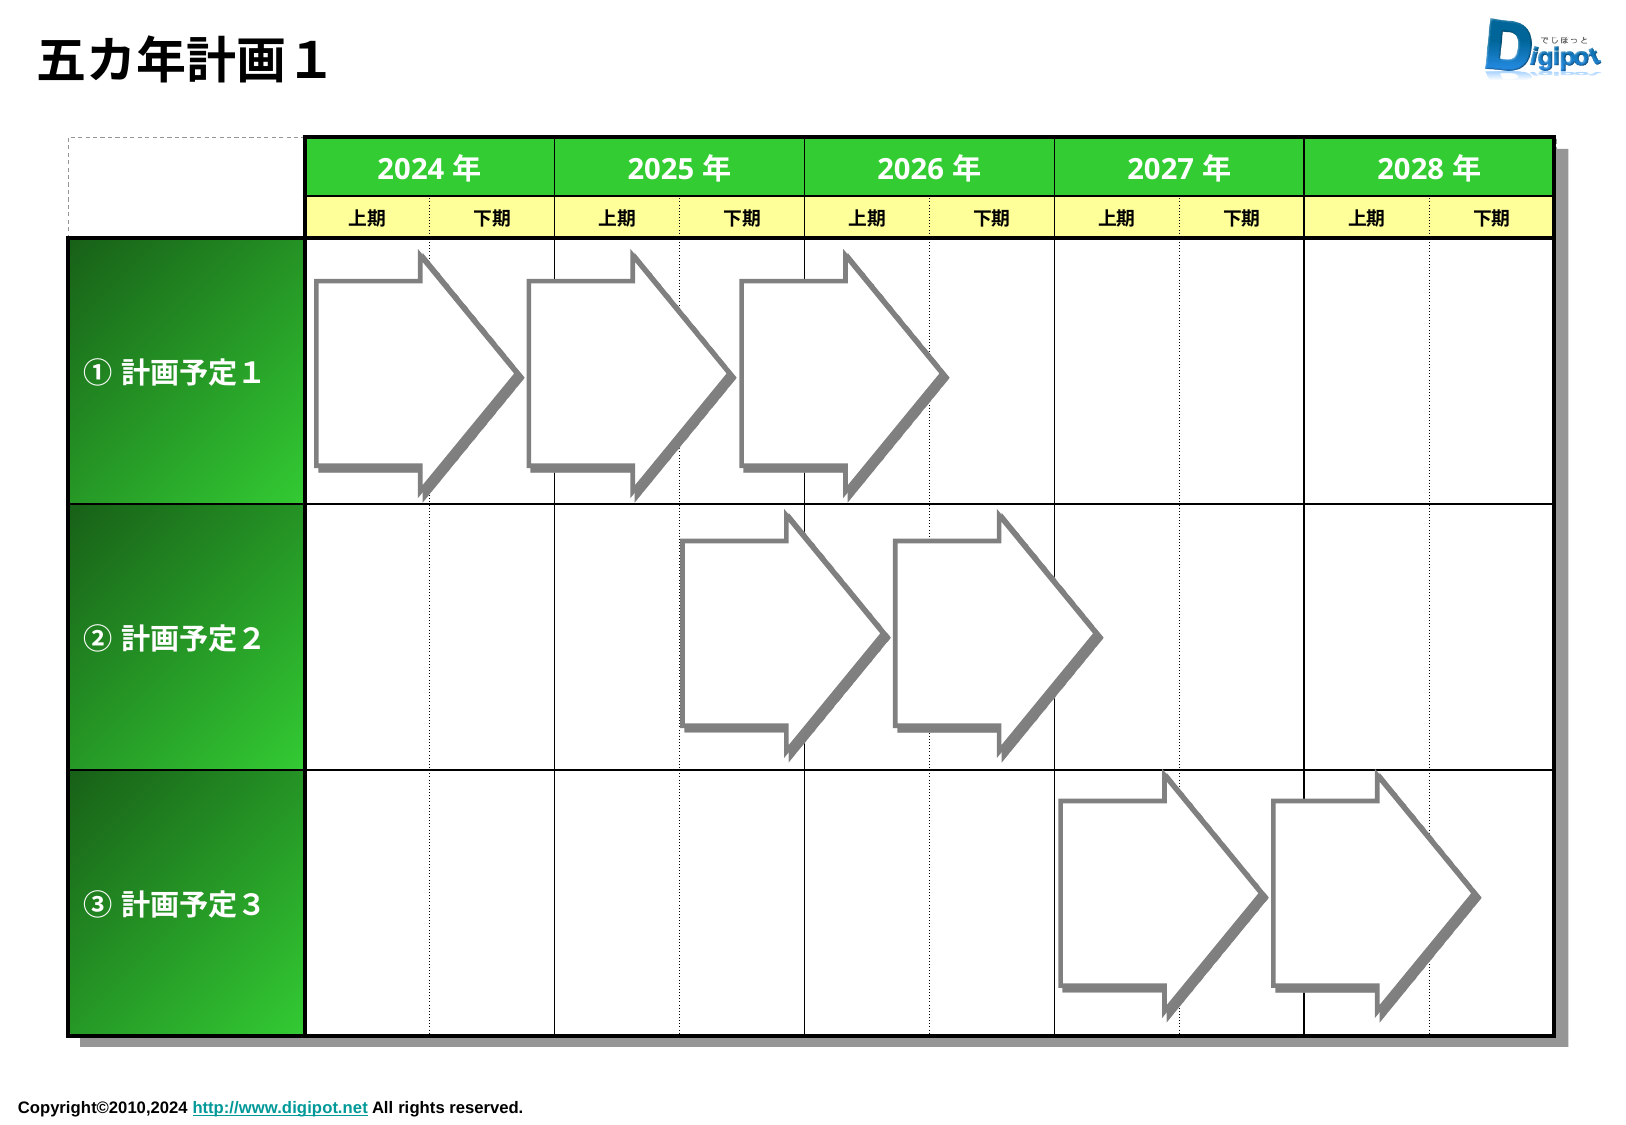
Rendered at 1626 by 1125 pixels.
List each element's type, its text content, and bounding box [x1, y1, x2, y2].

text_box [528, 255, 730, 492]
table_cell ①計画予定１ [70, 240, 303, 503]
table_cell [805, 771, 929, 1034]
table_cell [307, 505, 430, 769]
table_header 2028年 [1305, 139, 1552, 195]
table_cell [1305, 240, 1429, 503]
table_header [68, 137, 303, 236]
table_cell [1055, 505, 1179, 769]
table_cell [680, 240, 804, 503]
table_cell [1305, 505, 1429, 769]
table_cell [680, 505, 804, 769]
text_box [682, 515, 884, 752]
table_cell [555, 240, 680, 310]
table_header 2025年 [555, 139, 804, 195]
table_cell [929, 240, 1054, 503]
table_cell 下期 [680, 197, 804, 236]
table_cell [1305, 960, 1429, 1034]
table_cell [1055, 771, 1179, 1034]
table_cell [929, 771, 1054, 1034]
table_cell [1179, 240, 1303, 503]
table_header 2027年 [1055, 139, 1303, 195]
title 五カ年計画１ [21, 19, 881, 98]
table_cell [430, 505, 554, 769]
table_cell ②計画予定２ [70, 505, 303, 769]
text_box [741, 255, 943, 492]
table_cell 上期 [805, 197, 929, 236]
table_cell [430, 771, 554, 1034]
table_cell 下期 [1429, 197, 1552, 236]
text_box [1060, 775, 1262, 1012]
text_box [80, 148, 1569, 1047]
table_cell 下期 [1179, 197, 1303, 236]
table_cell [555, 446, 680, 503]
text_box [316, 255, 518, 492]
text_box [895, 515, 1097, 752]
table_header 2026年 [805, 139, 1054, 195]
table_cell [307, 771, 430, 1034]
text_box [1273, 775, 1475, 1012]
table_header 2024年 [307, 139, 554, 195]
table_cell [430, 240, 554, 503]
table_cell 上期 [1305, 197, 1429, 236]
table_cell 上期 [555, 197, 680, 236]
table_cell [805, 505, 929, 769]
table_cell ③計画予定３ [70, 771, 303, 1034]
table_cell [929, 505, 1054, 579]
table_cell [307, 240, 430, 503]
table_cell 下期 [430, 197, 554, 236]
table_cell 上期 [1055, 197, 1179, 236]
table_cell 下期 [929, 197, 1054, 236]
table_cell [1179, 505, 1303, 769]
table_cell [805, 240, 929, 354]
table_cell [929, 696, 1054, 769]
table_cell [555, 771, 680, 1034]
table_cell [1429, 505, 1552, 769]
table_cell [805, 401, 929, 503]
table_cell [1429, 240, 1552, 503]
table_cell [555, 505, 680, 769]
table_cell [680, 771, 804, 1034]
picture [1485, 18, 1602, 82]
table_cell 上期 [307, 197, 430, 236]
table_cell [1055, 240, 1179, 503]
table_cell [1429, 771, 1552, 1034]
table_cell [1305, 771, 1429, 835]
table_cell [1179, 771, 1303, 1034]
